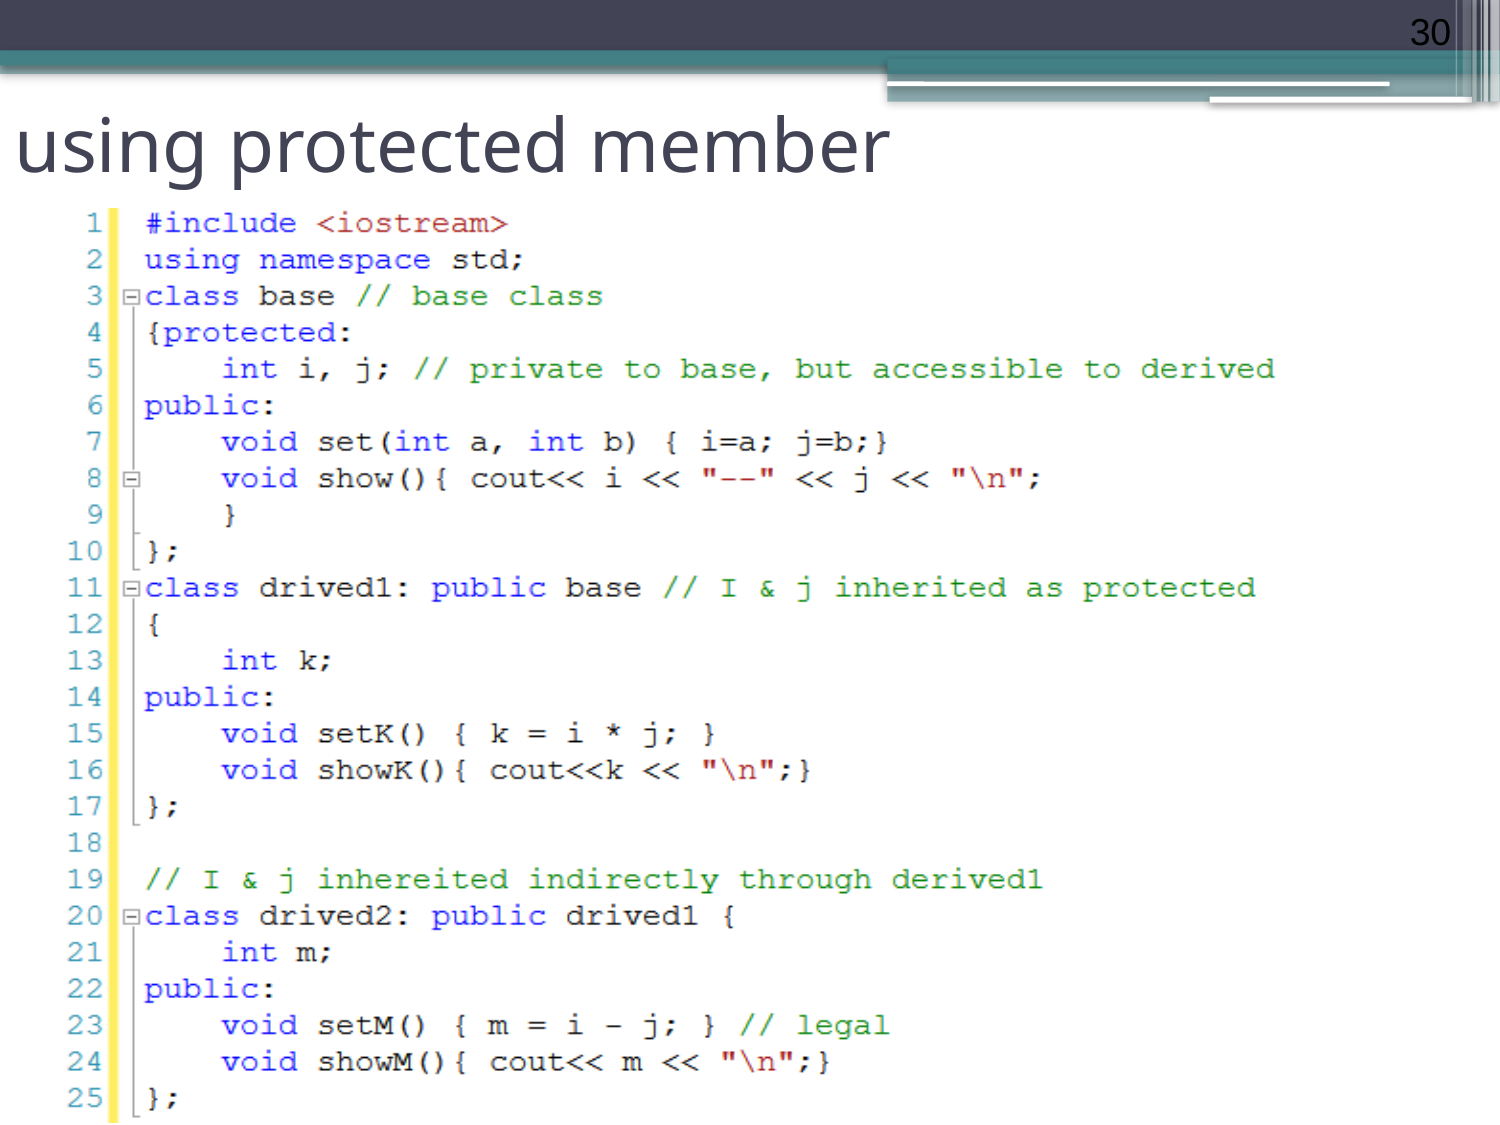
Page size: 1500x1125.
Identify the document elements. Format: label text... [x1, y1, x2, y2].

slide_number 30 [1341, 0, 1466, 61]
picture [41, 207, 1436, 1124]
title using protected member [0, 54, 1350, 230]
